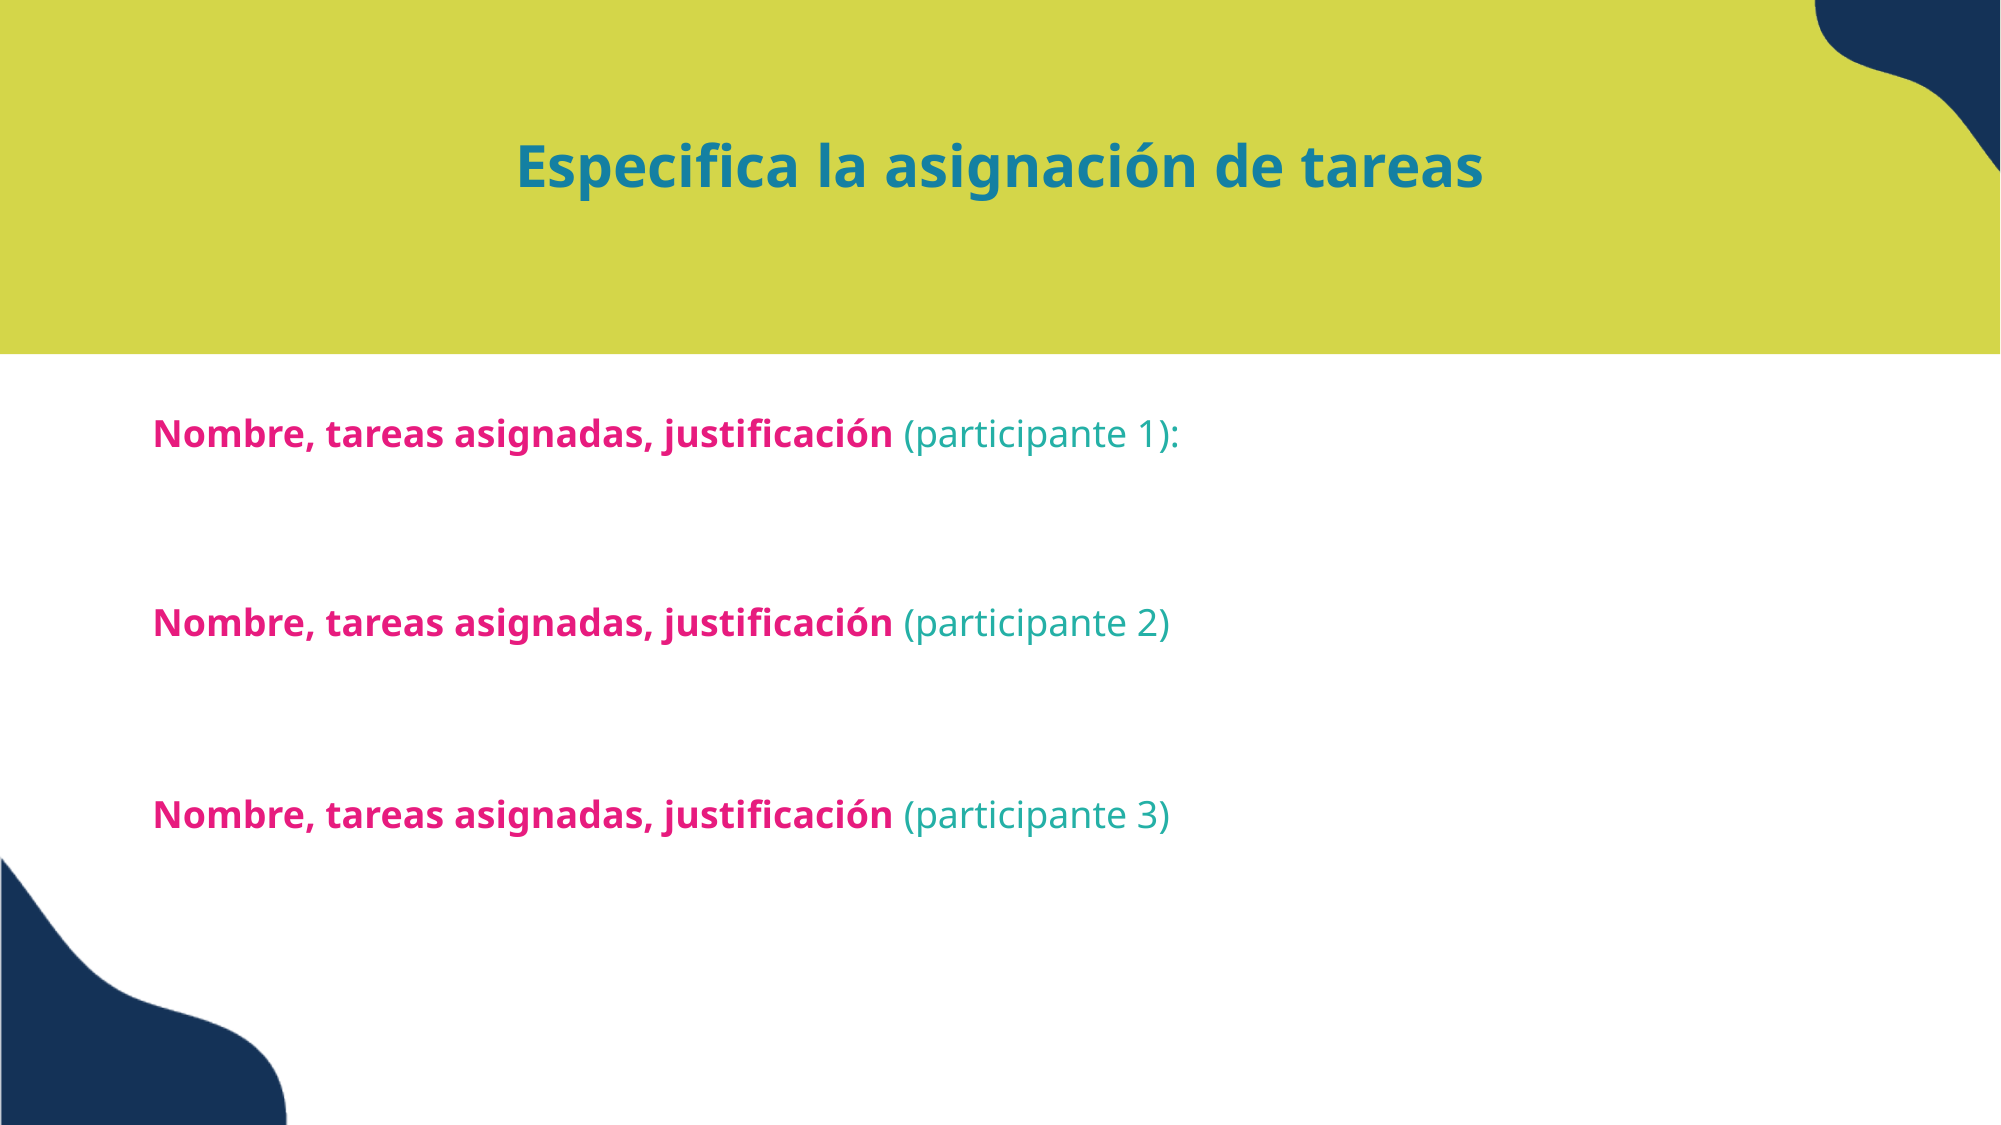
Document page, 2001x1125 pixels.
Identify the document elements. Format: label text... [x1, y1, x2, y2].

title Especifica la asignación de tareas [137, 59, 1863, 278]
list Nombre, tareas asignadas, justificación (participante 3) [137, 788, 1863, 833]
list Nombre, tareas asignadas, justificación (participante 1): [137, 408, 1331, 453]
picture [0, 854, 290, 1125]
picture [1813, 0, 2001, 177]
list Nombre, tareas asignadas, justificación (participante 2) [137, 596, 1863, 641]
